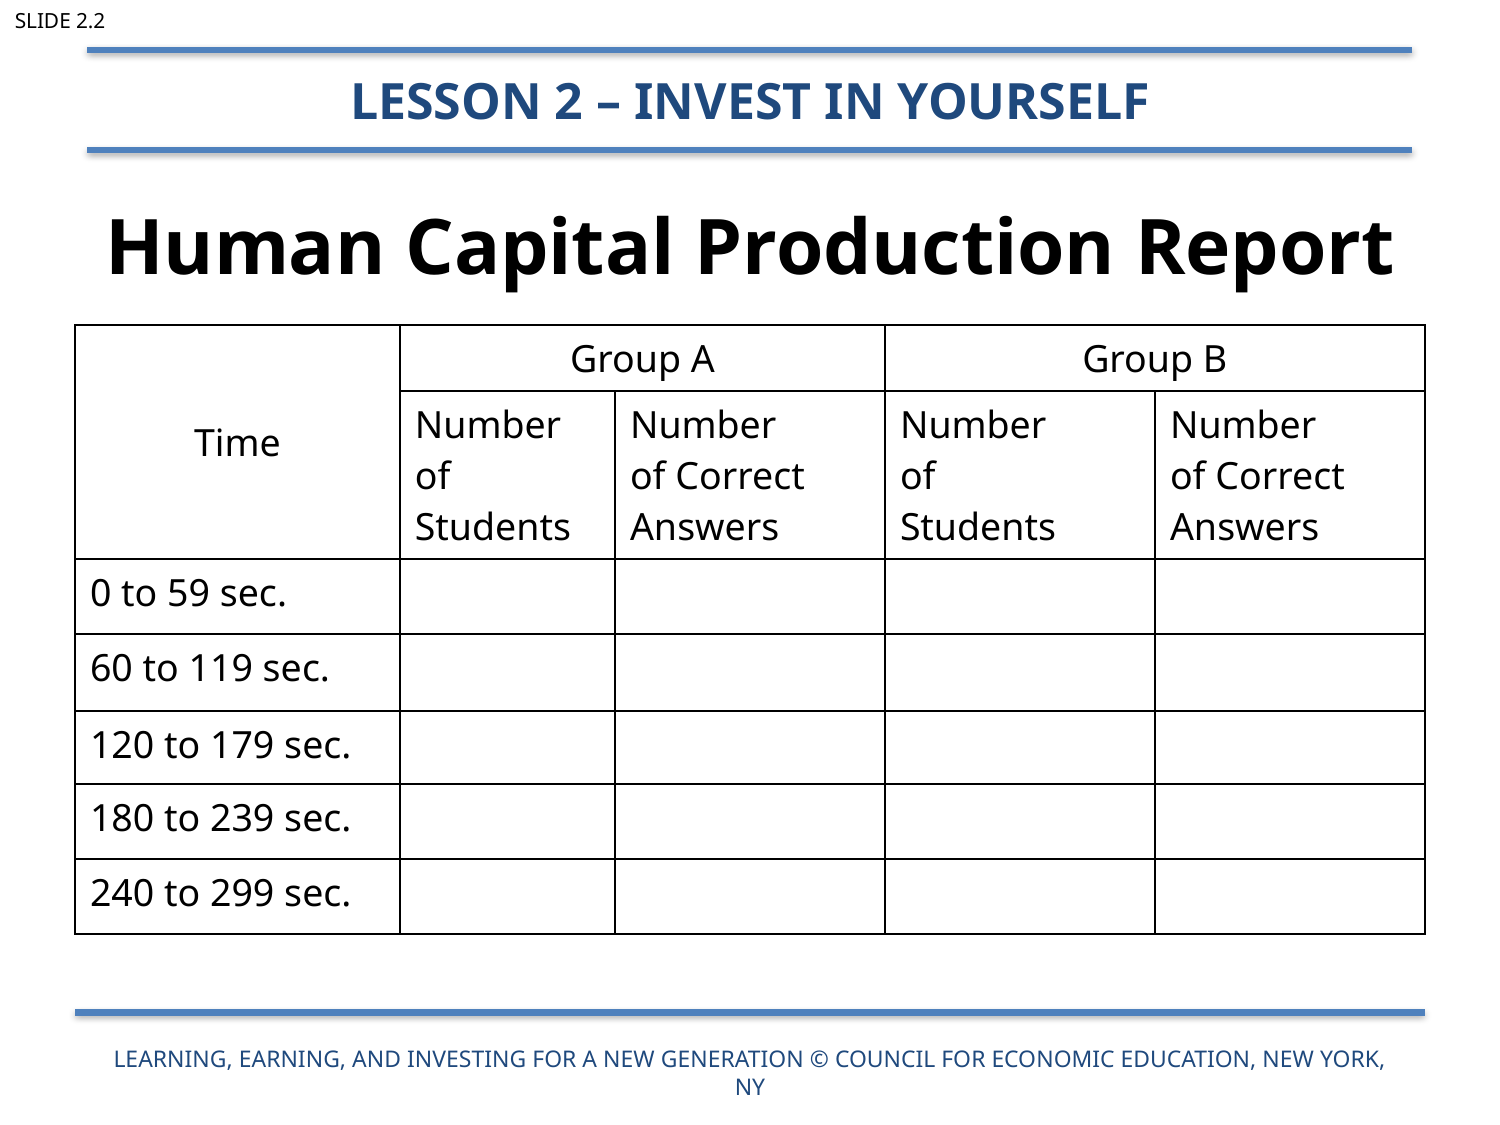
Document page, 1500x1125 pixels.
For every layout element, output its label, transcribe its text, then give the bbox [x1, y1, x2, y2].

table_cell Number of Students [886, 392, 1154, 558]
table_cell [1156, 785, 1424, 858]
table_cell [401, 635, 614, 710]
table_cell [616, 635, 884, 710]
table_cell [616, 560, 884, 633]
table_cell [616, 860, 884, 933]
table_header Time [76, 326, 399, 558]
table_cell [886, 712, 1154, 783]
table_cell [401, 785, 614, 858]
table_cell [886, 785, 1154, 858]
table_cell [886, 560, 1154, 633]
table_cell [886, 860, 1154, 933]
table_cell 120 to 179 sec. [76, 712, 399, 783]
text_box Lesson 2 – Invest in Yourself [125, 62, 1375, 138]
table_cell [886, 635, 1154, 710]
table_header Group A [401, 326, 884, 390]
table_cell [401, 860, 614, 933]
table_cell [616, 785, 884, 858]
table_cell Number of Correct Answers [616, 392, 884, 558]
table_cell [401, 560, 614, 633]
table_cell 60 to 119 sec. [76, 635, 399, 710]
table_cell 180 to 239 sec. [76, 785, 399, 858]
table_cell Number of Correct Answers [1156, 392, 1424, 558]
table_cell Number of Students [401, 392, 614, 558]
table_cell [1156, 860, 1424, 933]
table_cell [1156, 635, 1424, 710]
table_cell [616, 712, 884, 783]
table_cell 0 to 59 sec. [76, 560, 399, 633]
table_cell 240 to 299 sec. [76, 860, 399, 933]
table_cell [1156, 560, 1424, 633]
text_box Slide 2.2 [0, 0, 213, 40]
table_cell [1156, 712, 1424, 783]
table_header Group B [886, 326, 1424, 390]
title Human Capital Production Report [75, 149, 1425, 324]
table_cell [401, 712, 614, 783]
